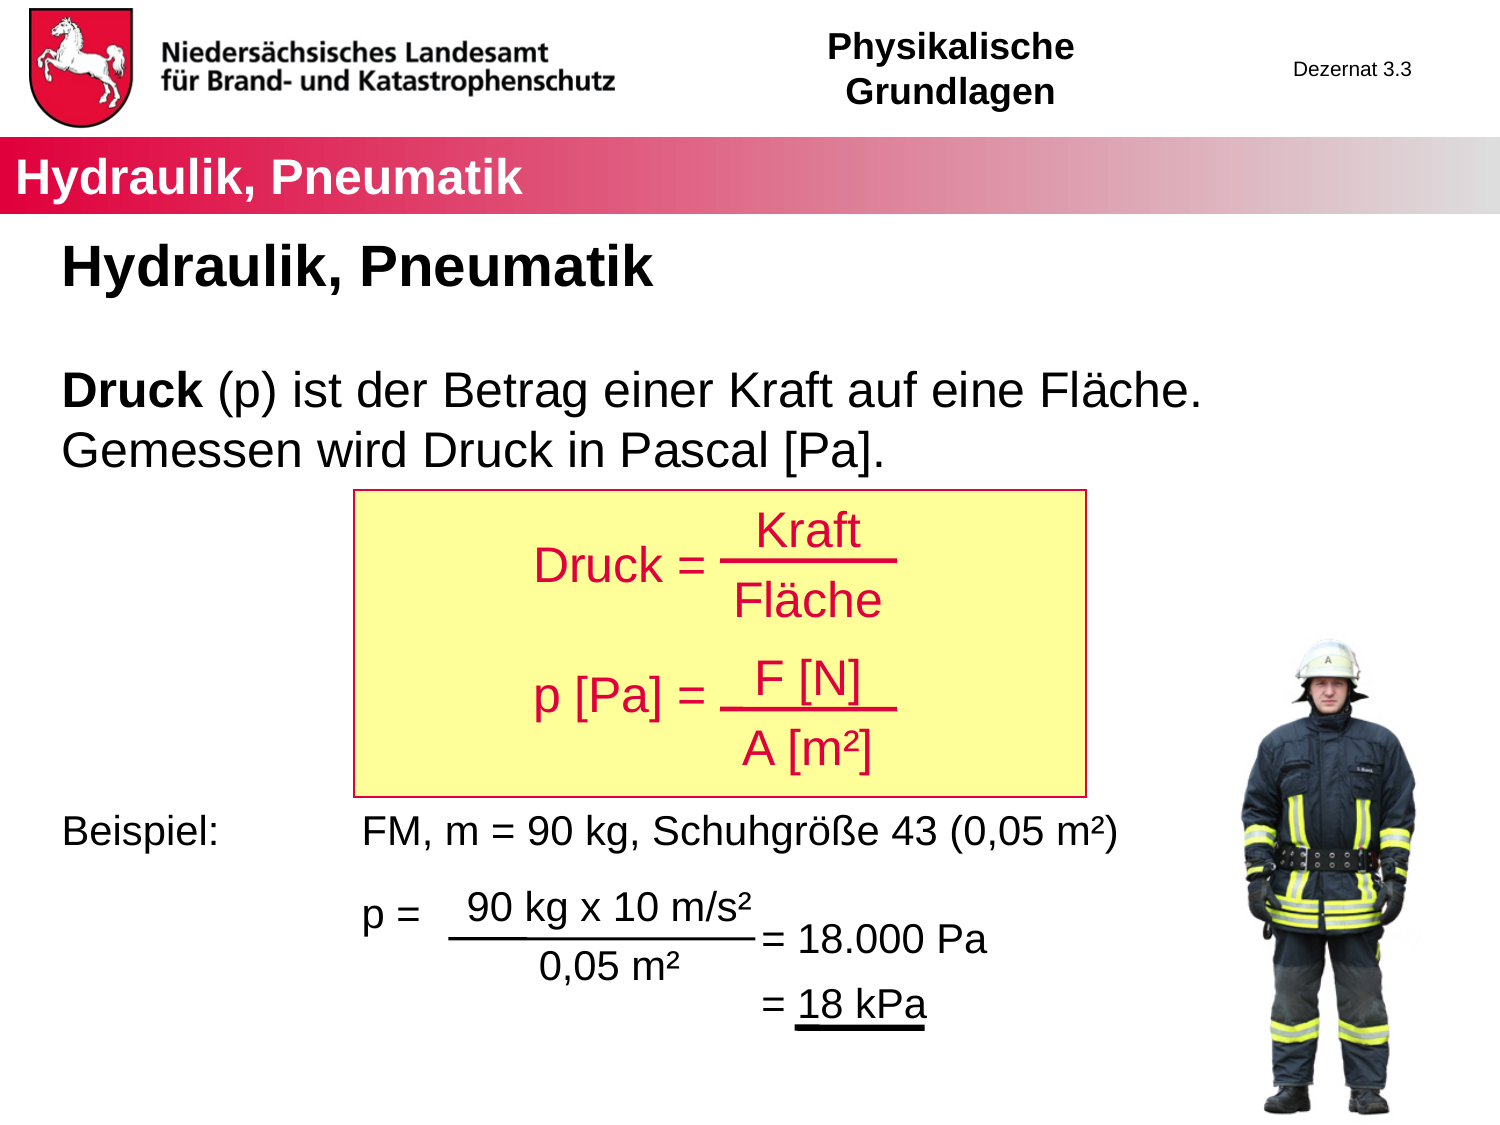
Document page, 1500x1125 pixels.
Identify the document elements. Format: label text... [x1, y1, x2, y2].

picture [29, 8, 615, 129]
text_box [306, 489, 1098, 798]
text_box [746, 969, 1019, 1035]
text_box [373, 872, 846, 998]
text_box = 18.000 Pa [846, 904, 1019, 969]
picture [1234, 633, 1422, 1125]
text_box Hydraulik, Pneumatik Druck (p) ist der Betrag einer Kraft auf eine Fläche. Gemessen wird Druck in Pascal [Pa]. Beispiel: FM, m = 90 kg, Schuhgröße 43 (0,05 m²) p = [46, 220, 1453, 945]
title Hydraulik, Pneumatik [0, 137, 1098, 208]
